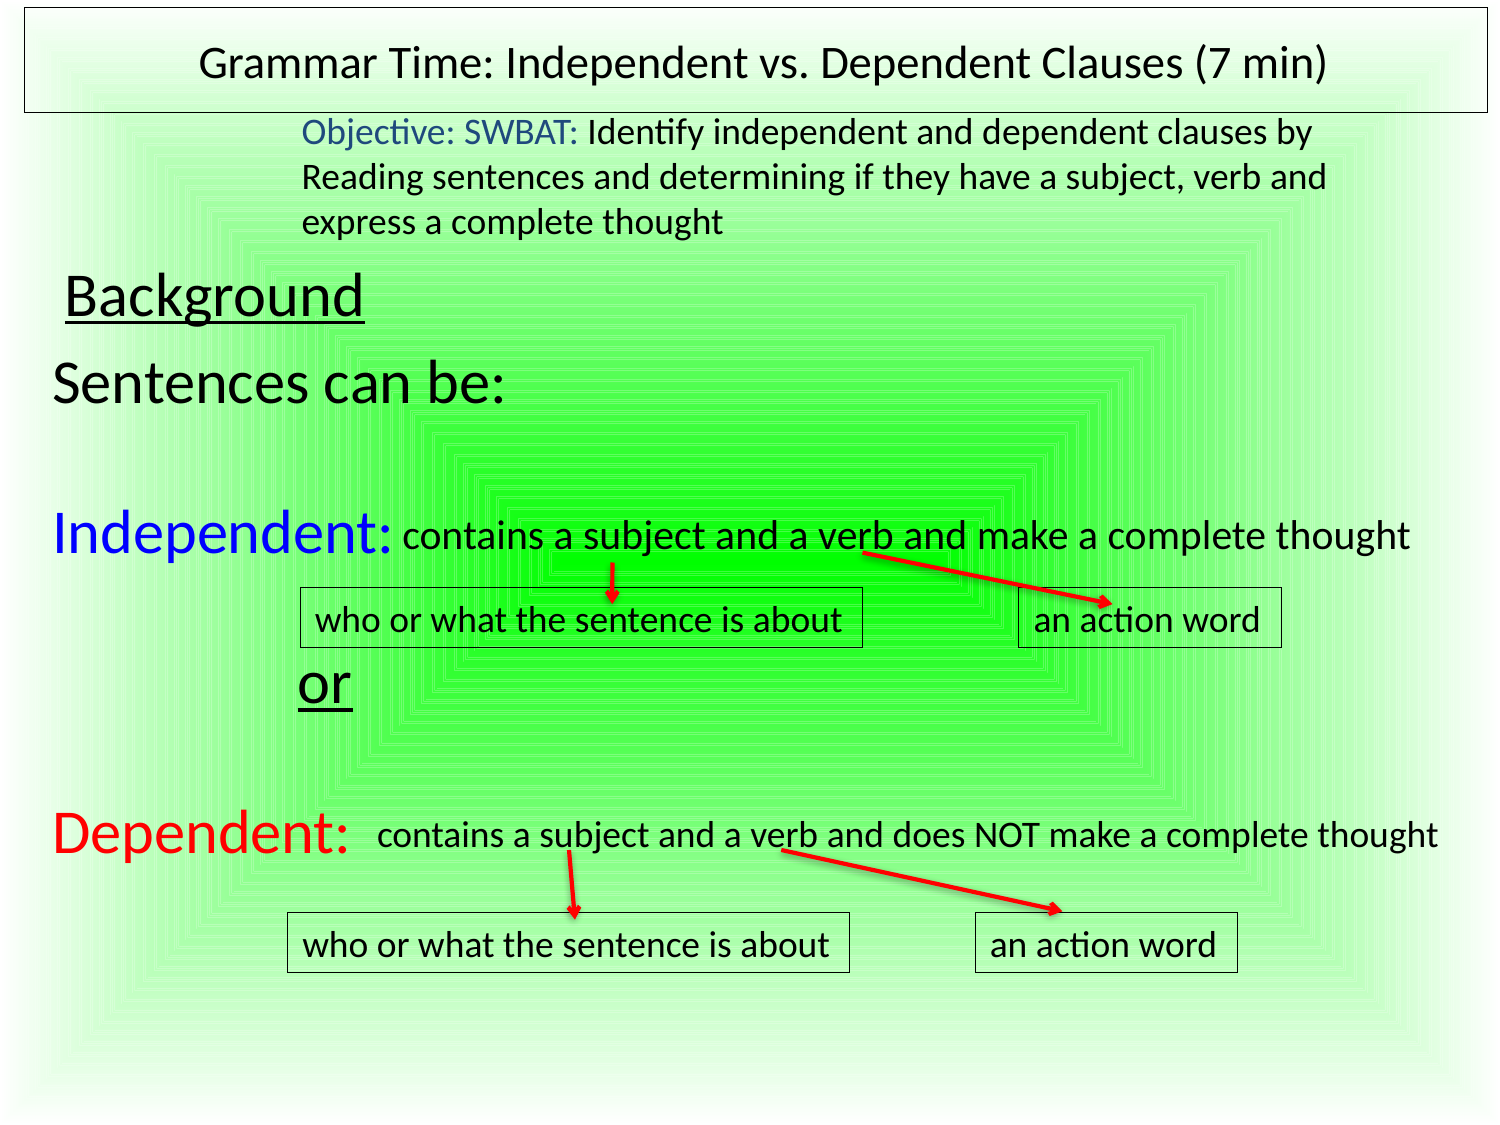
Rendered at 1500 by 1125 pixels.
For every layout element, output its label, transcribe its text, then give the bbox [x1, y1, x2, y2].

text_box Objective: SWBAT: Identify independent and dependent clauses by Reading sentences and determining if they have a subject, verb and express a complete thought [108, 99, 1450, 250]
text_box contains a subject and a verb and does NOT make a complete thought [1285, 803, 1500, 863]
text_box Background [50, 246, 388, 334]
text_box contains a subject and a verb and make a complete thought [387, 500, 1500, 565]
text_box Sentences can be: Independent: or Dependent: [37, 334, 613, 874]
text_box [287, 562, 775, 974]
title Grammar Time: Independent vs. Dependent Clauses (7 min) [24, 7, 1488, 113]
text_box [780, 552, 1282, 974]
